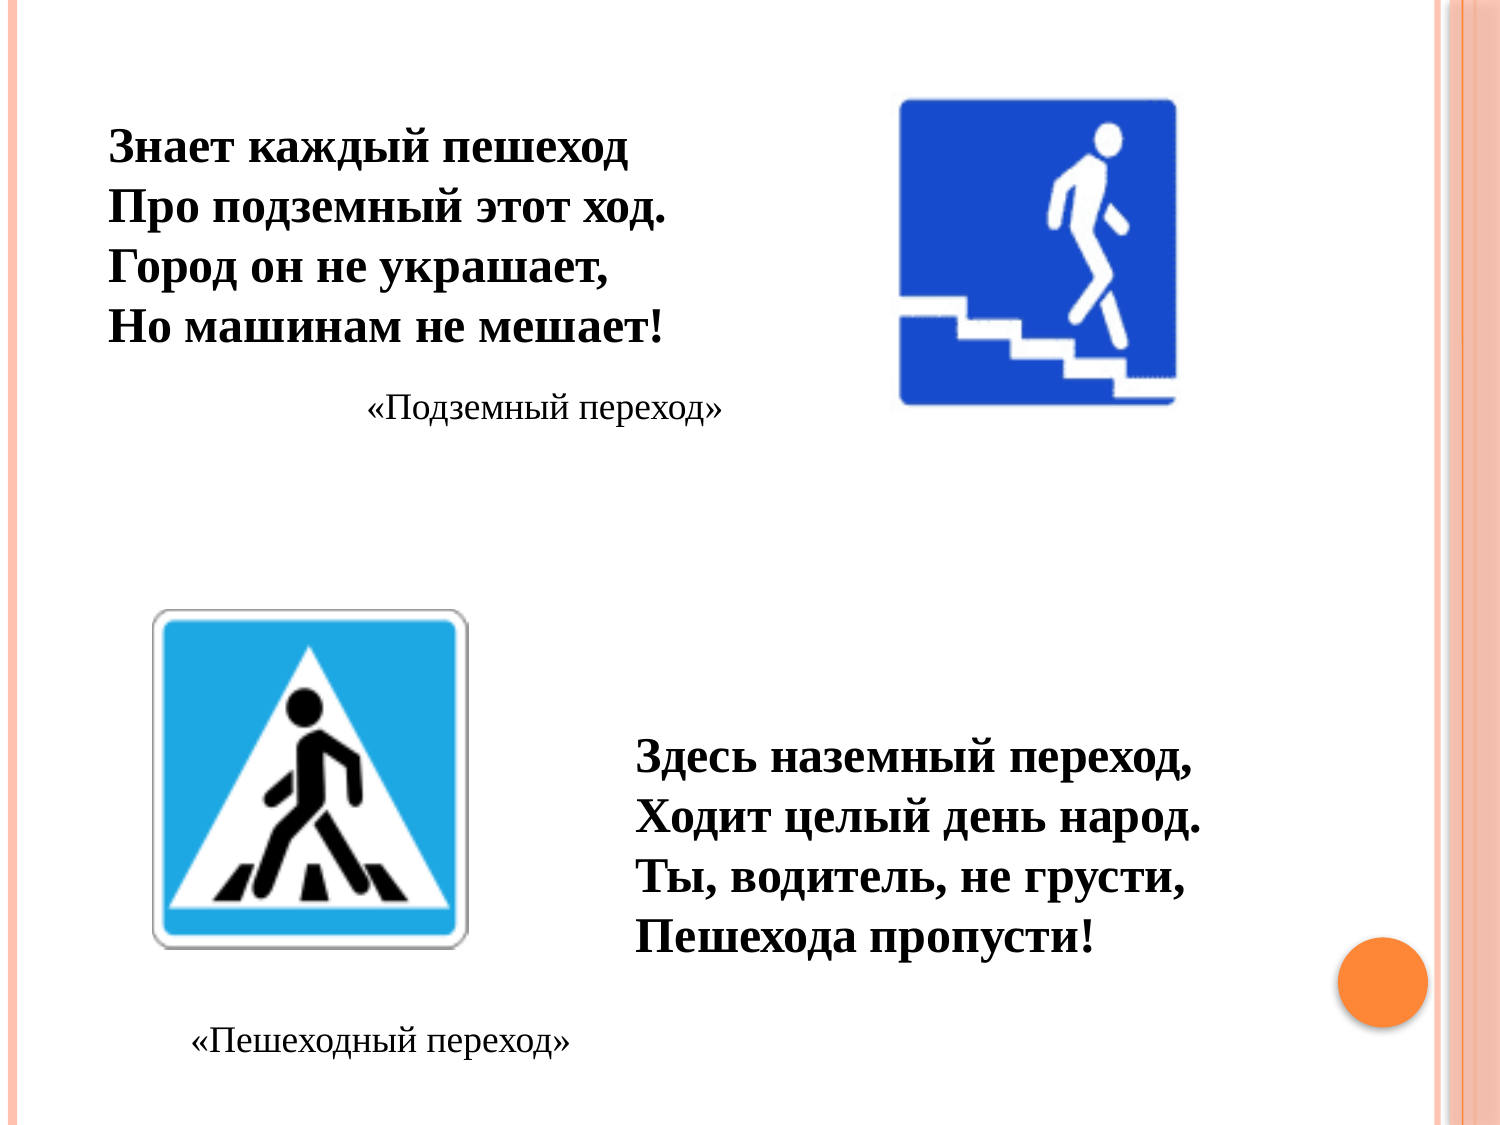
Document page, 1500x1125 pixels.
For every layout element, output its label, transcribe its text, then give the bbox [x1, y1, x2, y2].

picture [151, 608, 470, 950]
picture [890, 93, 1185, 411]
text_box «Пешеходный переход» [175, 1007, 1033, 1068]
text_box Здесь наземный переход, Ходит целый день народ. Ты, водитель, не грусти, Пешехода пропусти! [621, 714, 1348, 1030]
text_box Знает каждый пешеход Про подземный этот ход. Город он не украшает, Но машинам не мешает! [93, 105, 750, 421]
text_box «Подземный переход» [351, 374, 740, 435]
